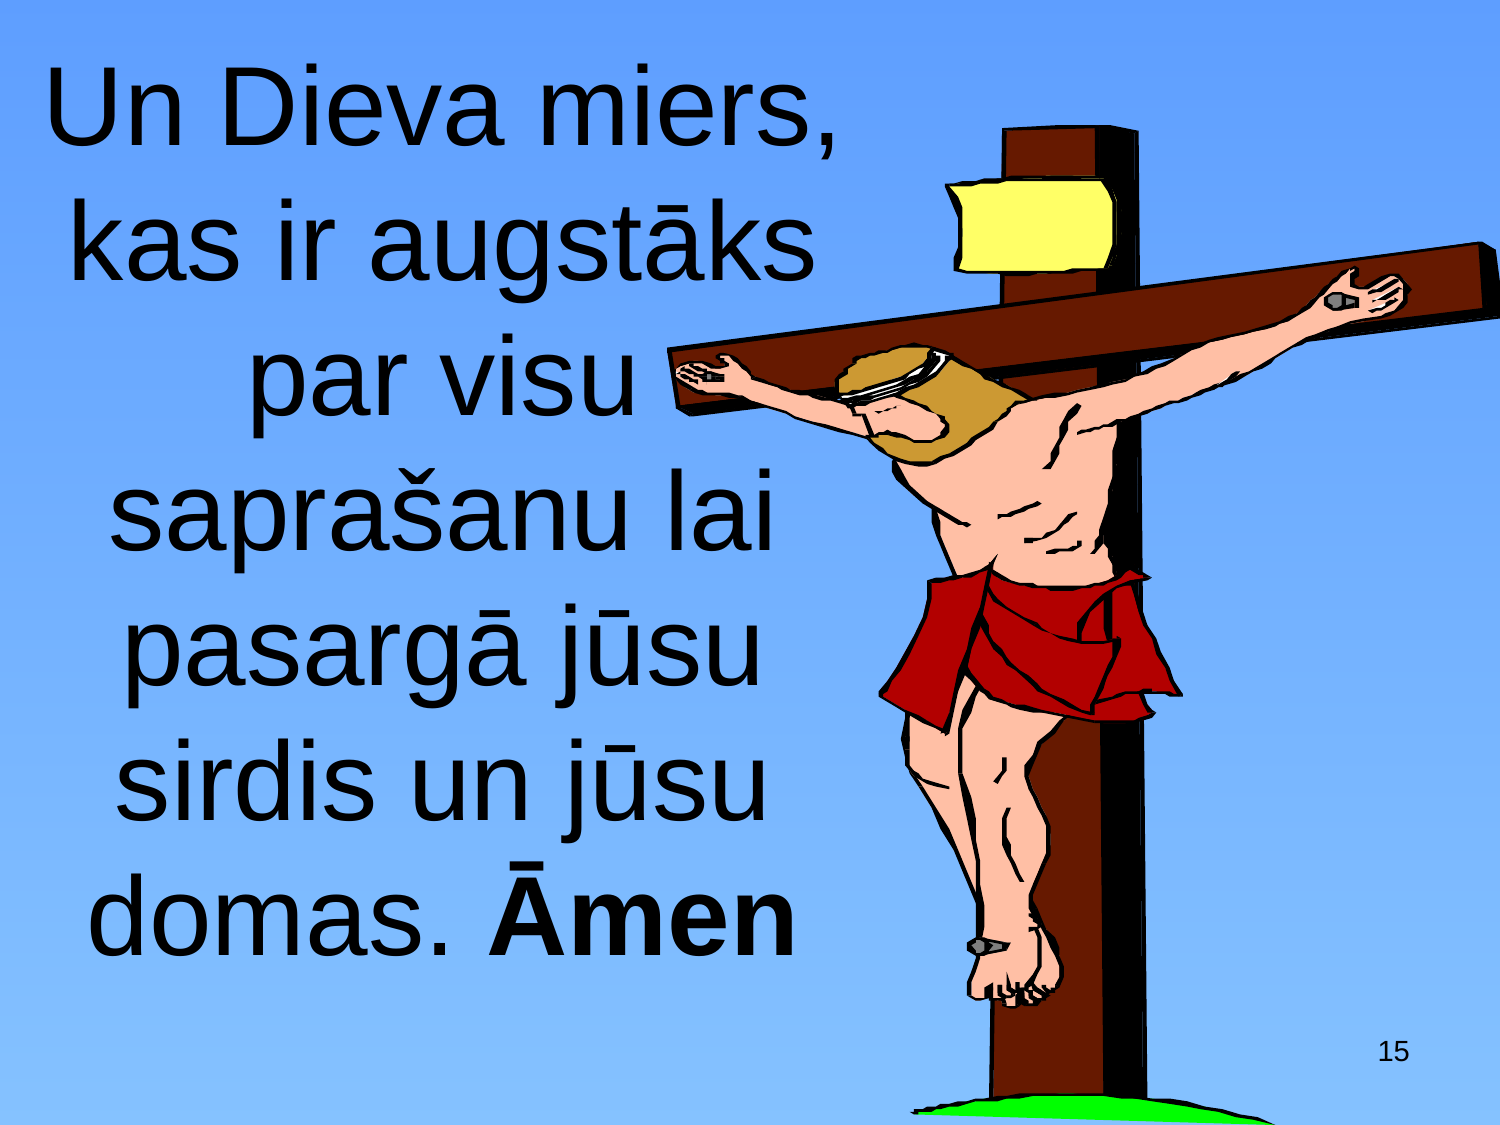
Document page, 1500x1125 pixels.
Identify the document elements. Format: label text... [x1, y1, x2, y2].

title Un Dieva miers, kas ir augstāks par visu saprašanu lai pasargā jūsu sirdis un jūsu domas. Āmen [17, 479, 657, 668]
picture [662, 125, 1500, 1125]
